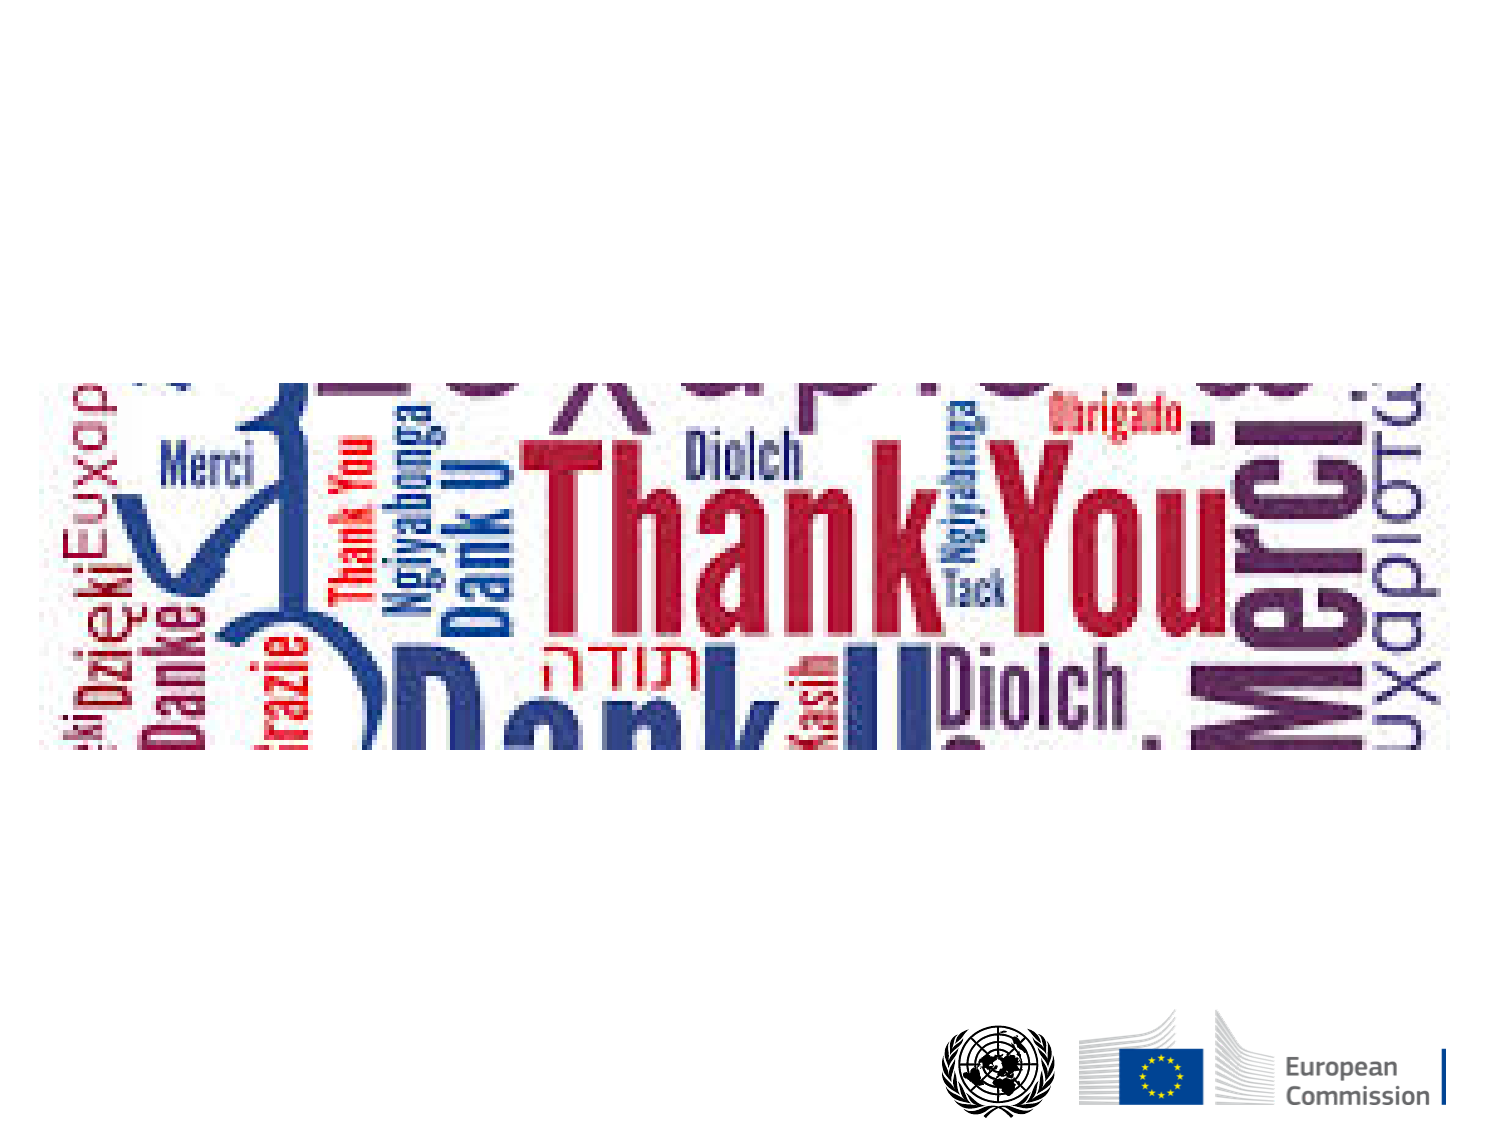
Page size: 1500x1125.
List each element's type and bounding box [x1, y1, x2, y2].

picture [0, 383, 1500, 750]
picture [1078, 1008, 1447, 1106]
